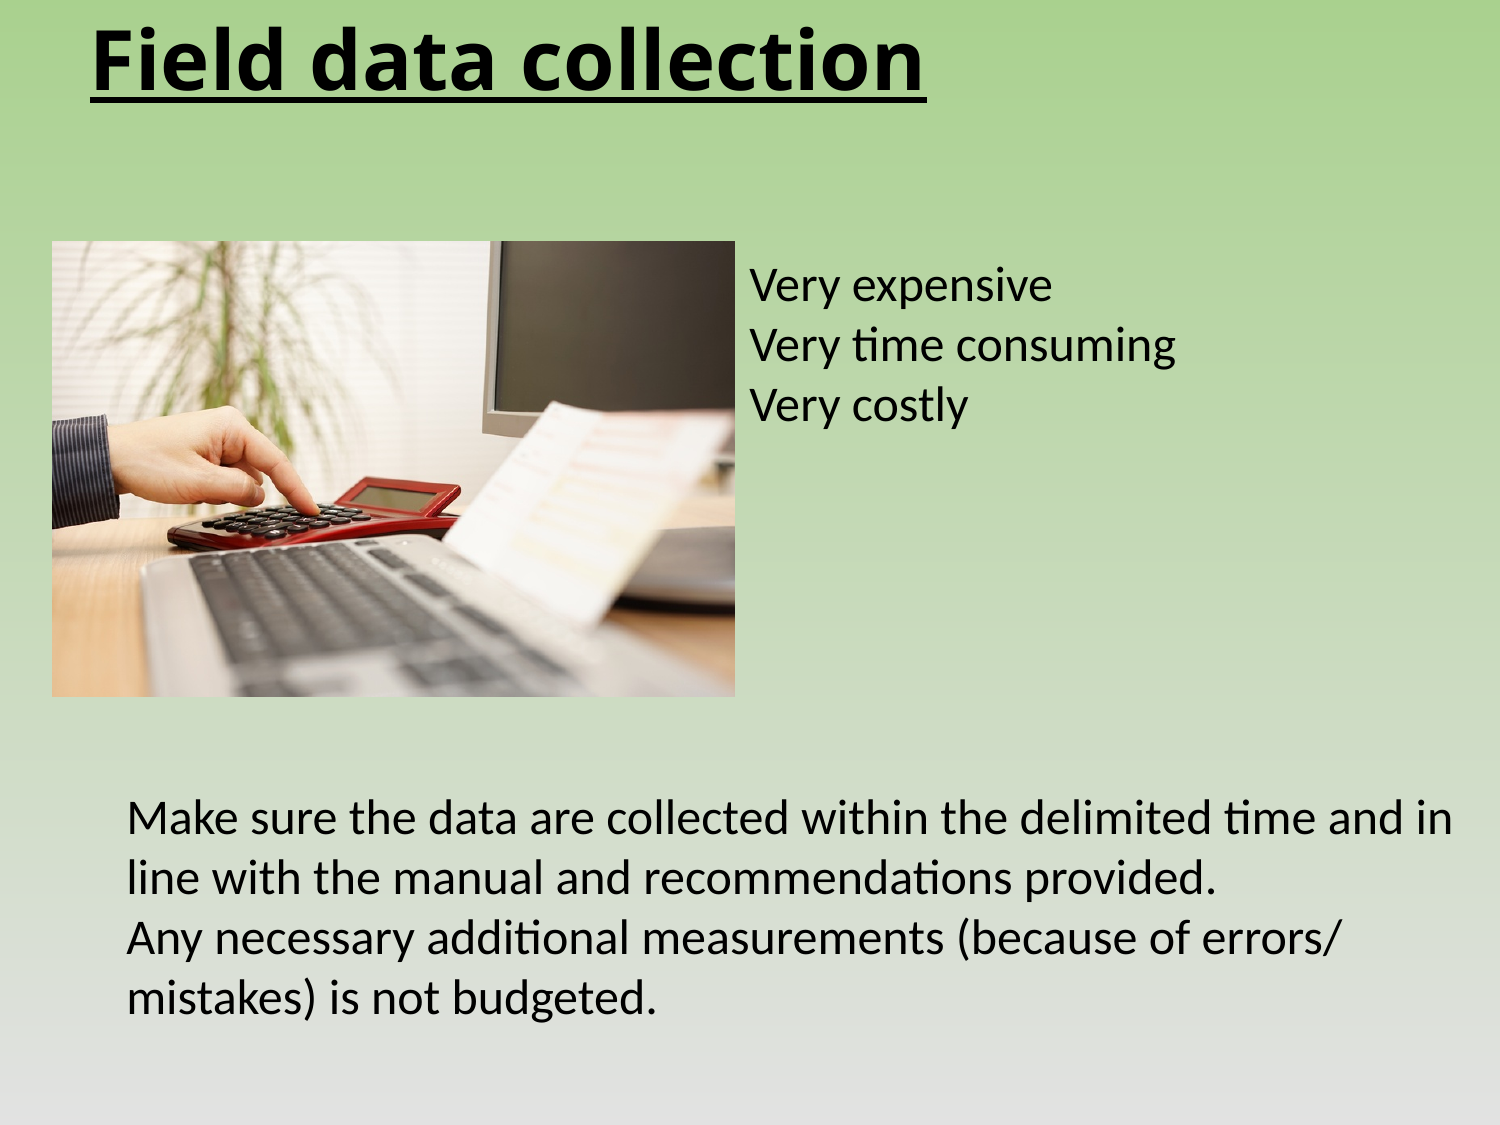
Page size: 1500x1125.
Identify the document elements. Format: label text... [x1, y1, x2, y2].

picture [52, 241, 735, 697]
text_box Make sure the data are collected within the delimited time and in line with the manual and recommendations provided. Any necessary additional measurements (because of errors/ mistakes) is not budgeted. [111, 776, 1500, 1032]
text_box Field data collection [0, 0, 1150, 115]
text_box Very expensive Very time consuming Very costly [735, 243, 1500, 439]
